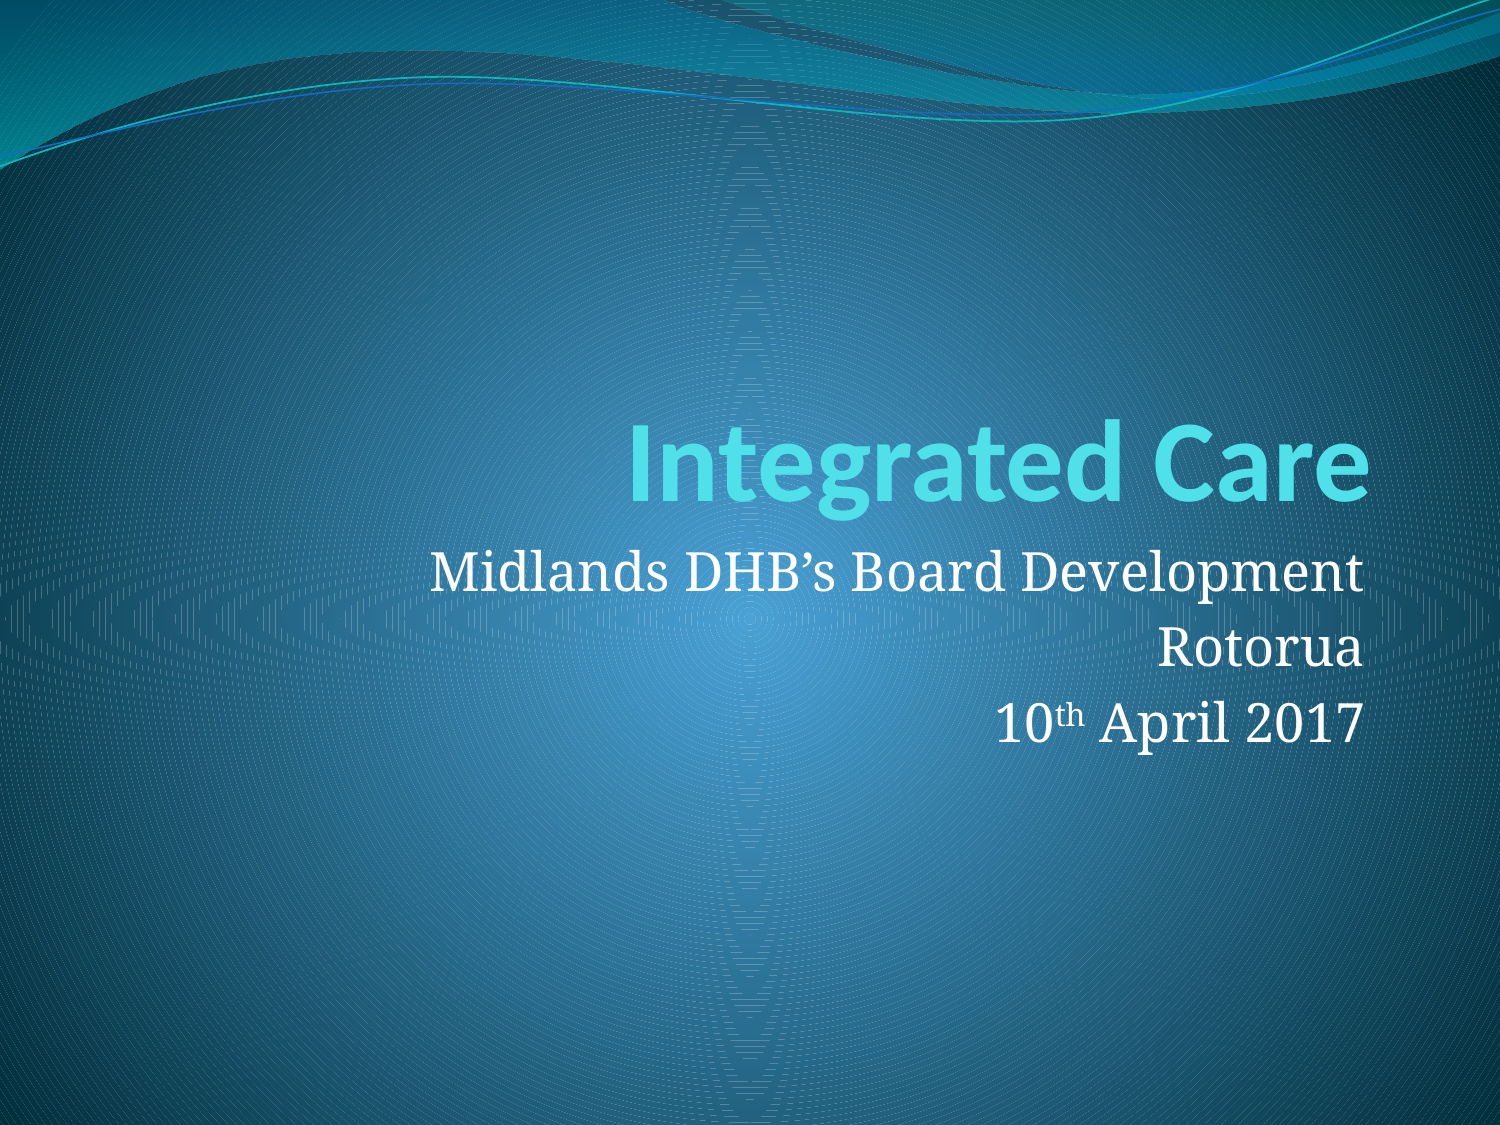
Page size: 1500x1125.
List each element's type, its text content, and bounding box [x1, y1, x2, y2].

title Integrated Care [87, 224, 1376, 525]
subtitle Midlands DHB’s Board Development Rotorua 10th April 2017 [87, 529, 1376, 818]
